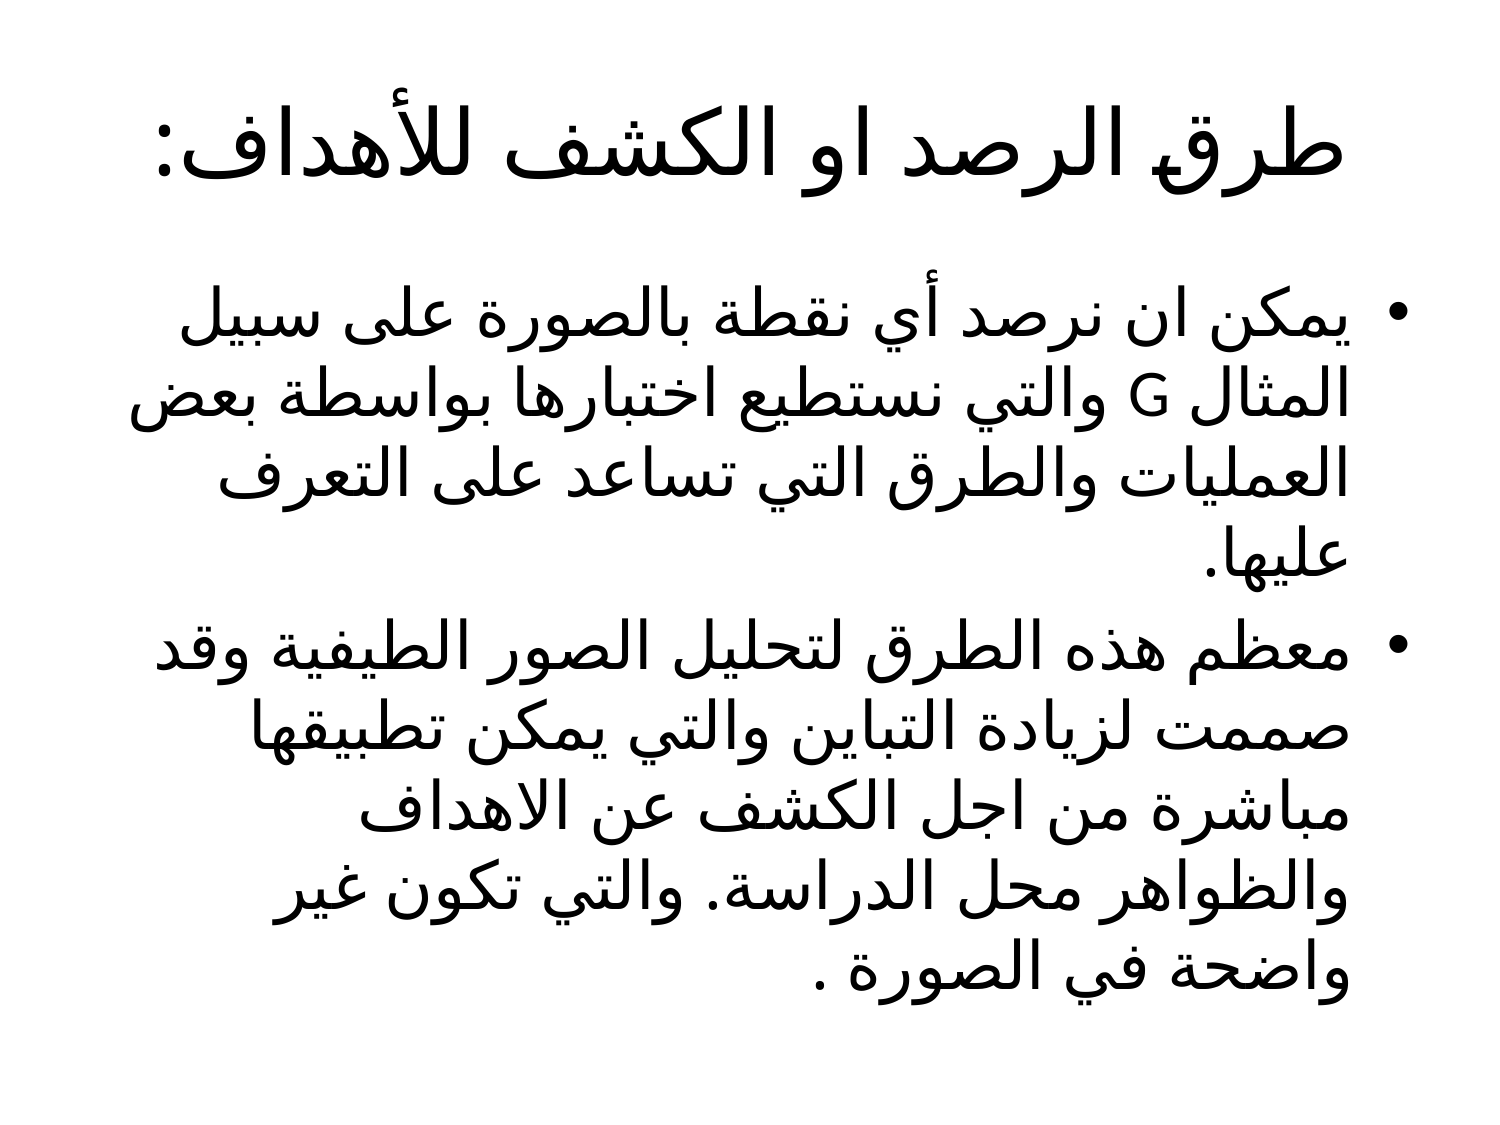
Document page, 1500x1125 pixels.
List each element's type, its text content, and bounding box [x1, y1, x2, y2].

title طرق الرصد او الكشف للأهداف: [75, 45, 1425, 233]
list يمكن ان نرصد أي نقطة بالصورة على سبيل المثال G والتي نستطيع اختبارها بواسطة بعض العمليات والطرق التي تساعد على التعرف عليها. معظم هذه الطرق لتحليل الصور الطيفية وقد صممت لزيادة التباين والتي يمكن تطبيقها مباشرة من اجل الكشف عن الاهداف والظواهر محل الدراسة. والتي تكون غير واضحة في الصورة . [75, 262, 1425, 1005]
